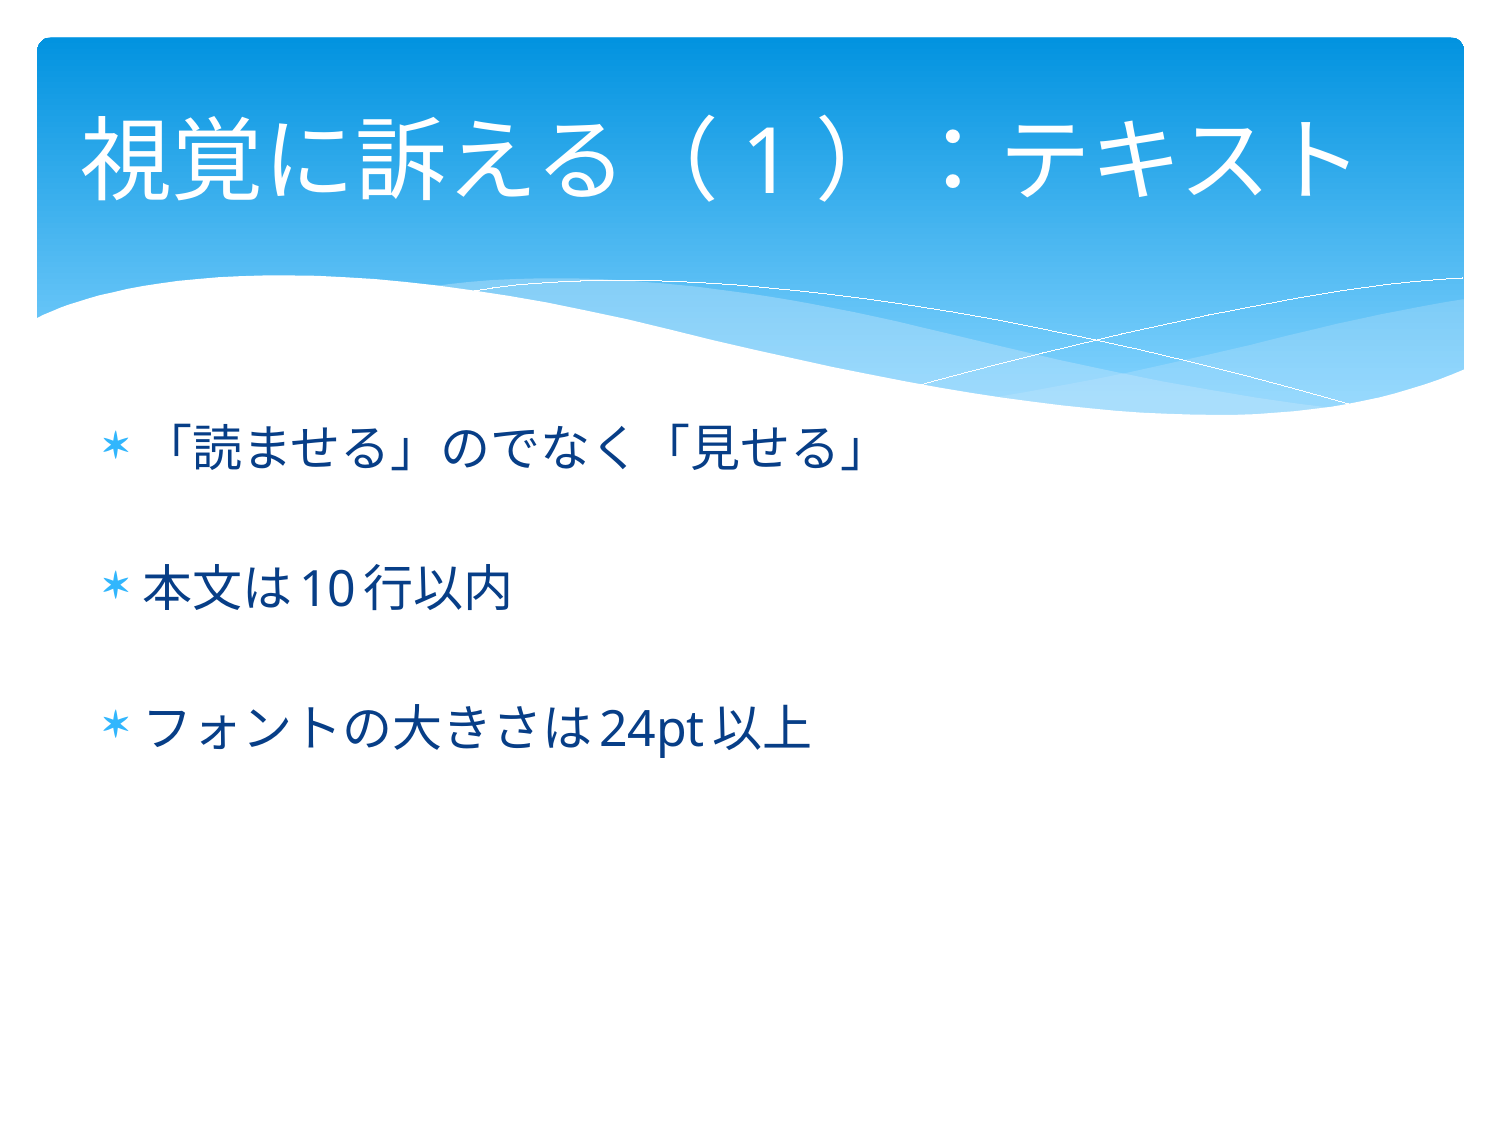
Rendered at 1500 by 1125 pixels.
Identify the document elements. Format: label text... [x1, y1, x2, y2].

list 「読ませる」のでなく「見せる」 本文は10行以内 フォントの大きさは24pt以上 [88, 408, 1304, 975]
title 視覚に訴える（1）：テキスト [64, 54, 1415, 261]
text_box [101, 515, 1317, 1082]
